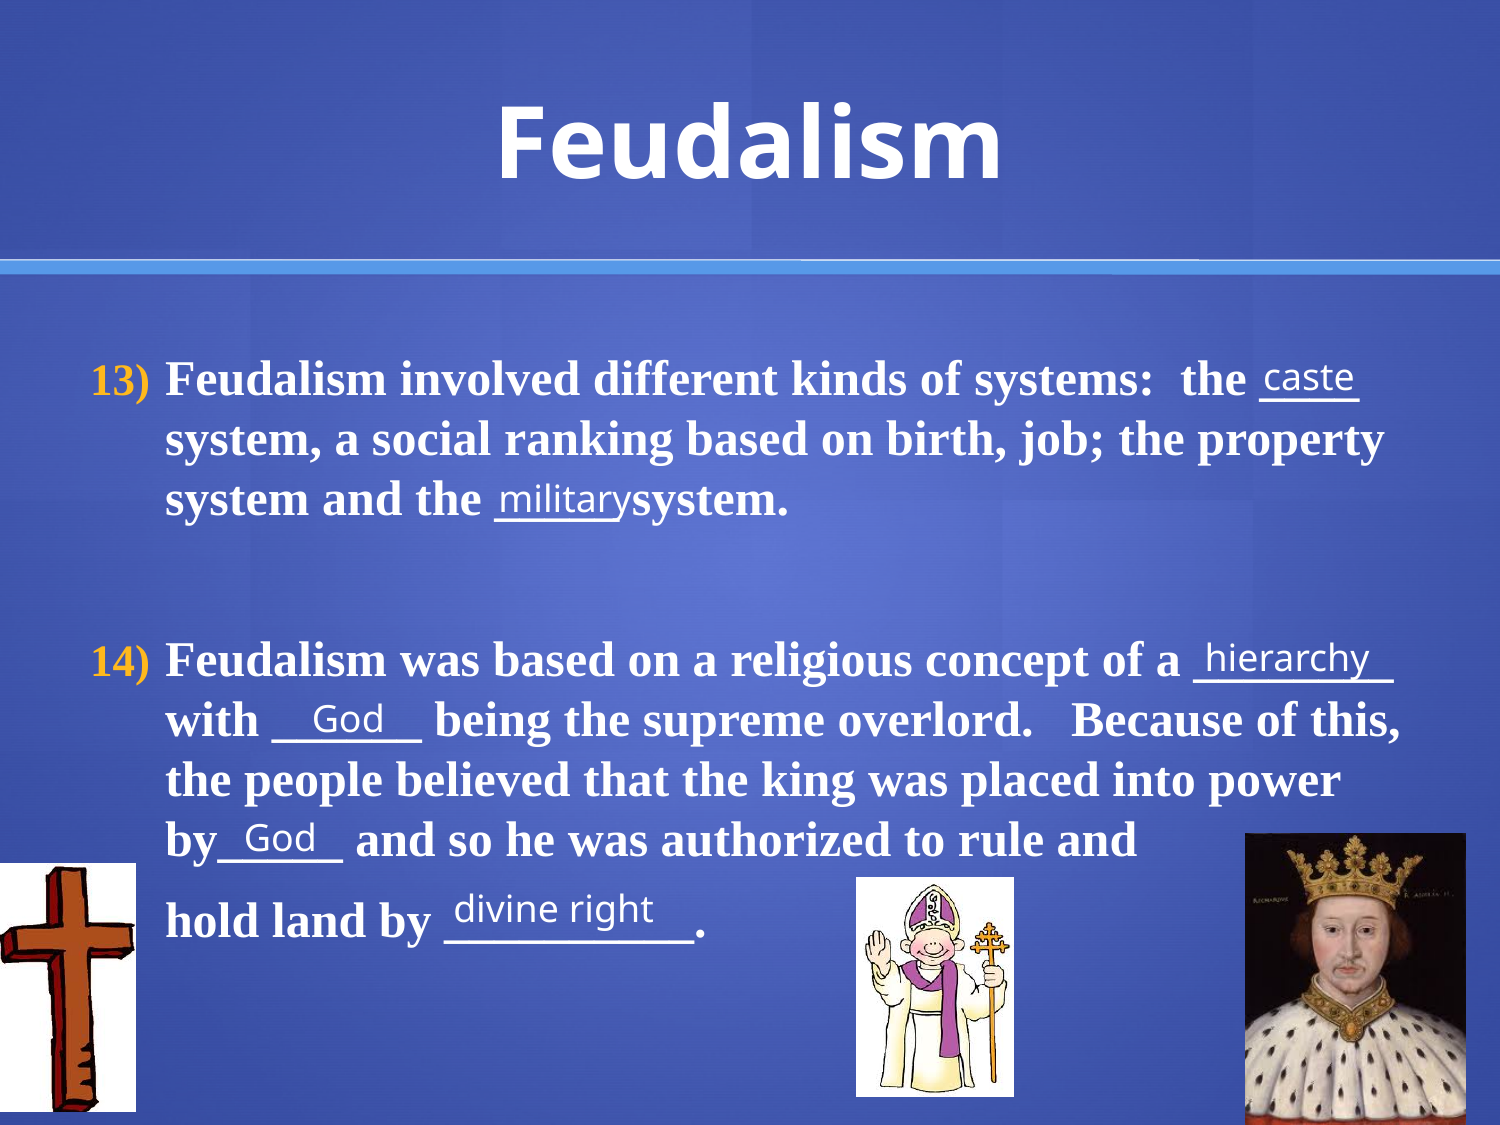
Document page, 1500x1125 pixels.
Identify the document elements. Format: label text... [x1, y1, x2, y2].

picture [855, 876, 1015, 1098]
text_box caste [1248, 345, 1500, 406]
text_box hierarchy [1189, 626, 1500, 687]
text_box divine right [438, 877, 761, 938]
picture [1244, 832, 1467, 1125]
picture [0, 862, 137, 1113]
text_box God [297, 687, 430, 747]
text_box God [229, 806, 551, 867]
list Feudalism involved different kinds of systems: the ____ system, a social ranking based on birth, job; the property system and the _____ system. Feudalism was based on a religious concept of a ________ with ______ being the supreme overlord. Because of this, the people believed that the king was placed into power by_____ and so he was authorized to rule and hold land by __________. [75, 337, 1425, 988]
text_box military [483, 467, 1014, 528]
title Feudalism [75, 45, 1425, 233]
